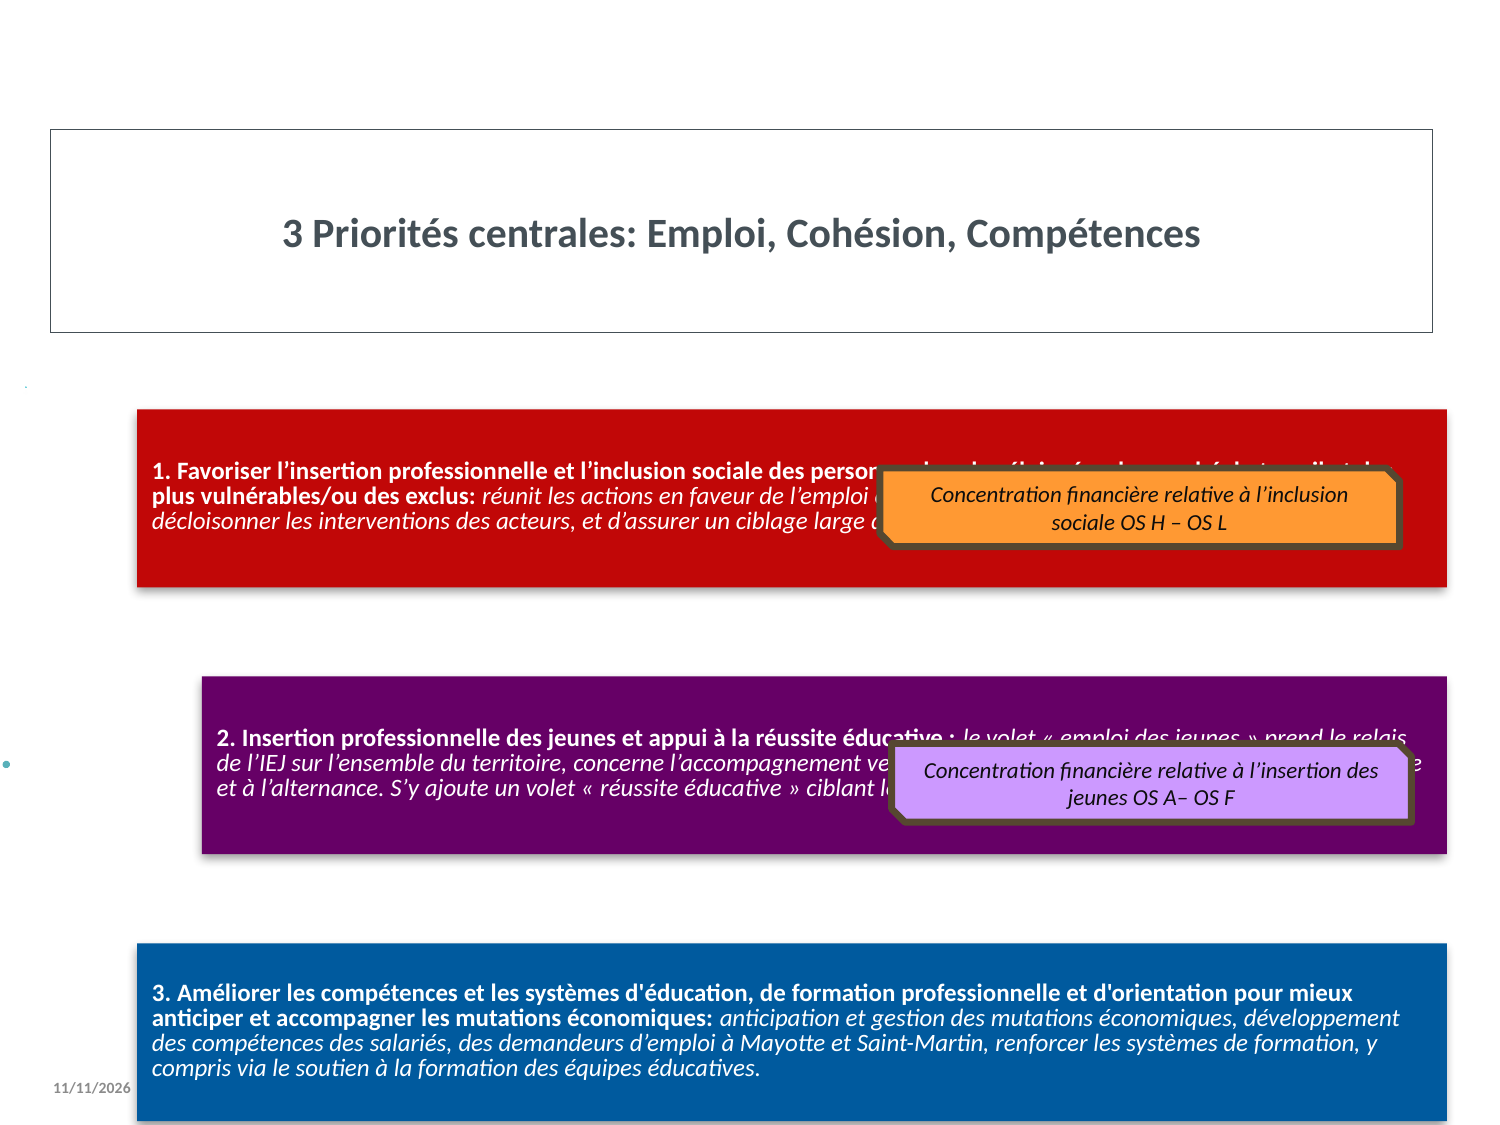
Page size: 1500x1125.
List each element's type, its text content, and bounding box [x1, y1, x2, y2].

title 3 Priorités centrales: Emploi, Cohésion, Compétences [50, 129, 1433, 241]
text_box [1, 242, 1448, 1125]
